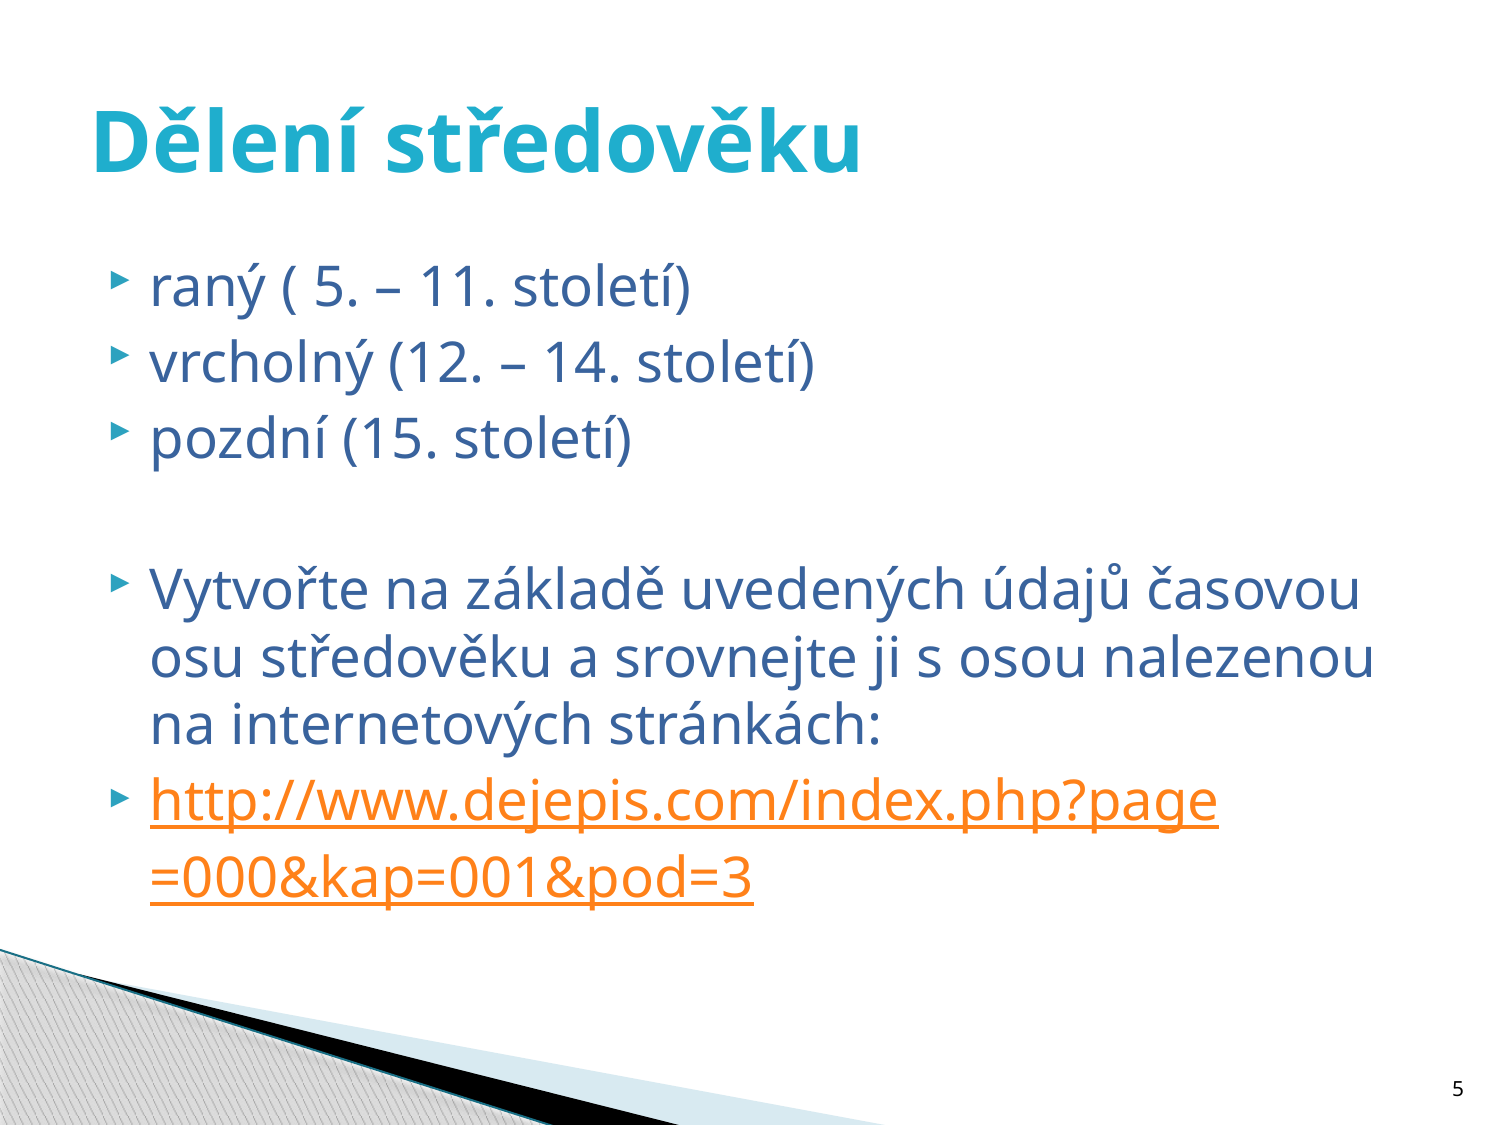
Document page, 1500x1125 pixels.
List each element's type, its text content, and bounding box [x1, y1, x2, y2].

list raný ( 5. – 11. století) vrcholný (12. – 14. století) pozdní (15. století) Vytvořte na základě uvedených údajů časovou osu středověku a srovnejte ji s osou nalezenou na internetových stránkách: http://www.dejepis.com/index.php?page=000&kap=001&pod=3 [75, 243, 1425, 986]
title Dělení středověku [75, 45, 1425, 233]
slide_number 5 [1418, 1051, 1479, 1112]
